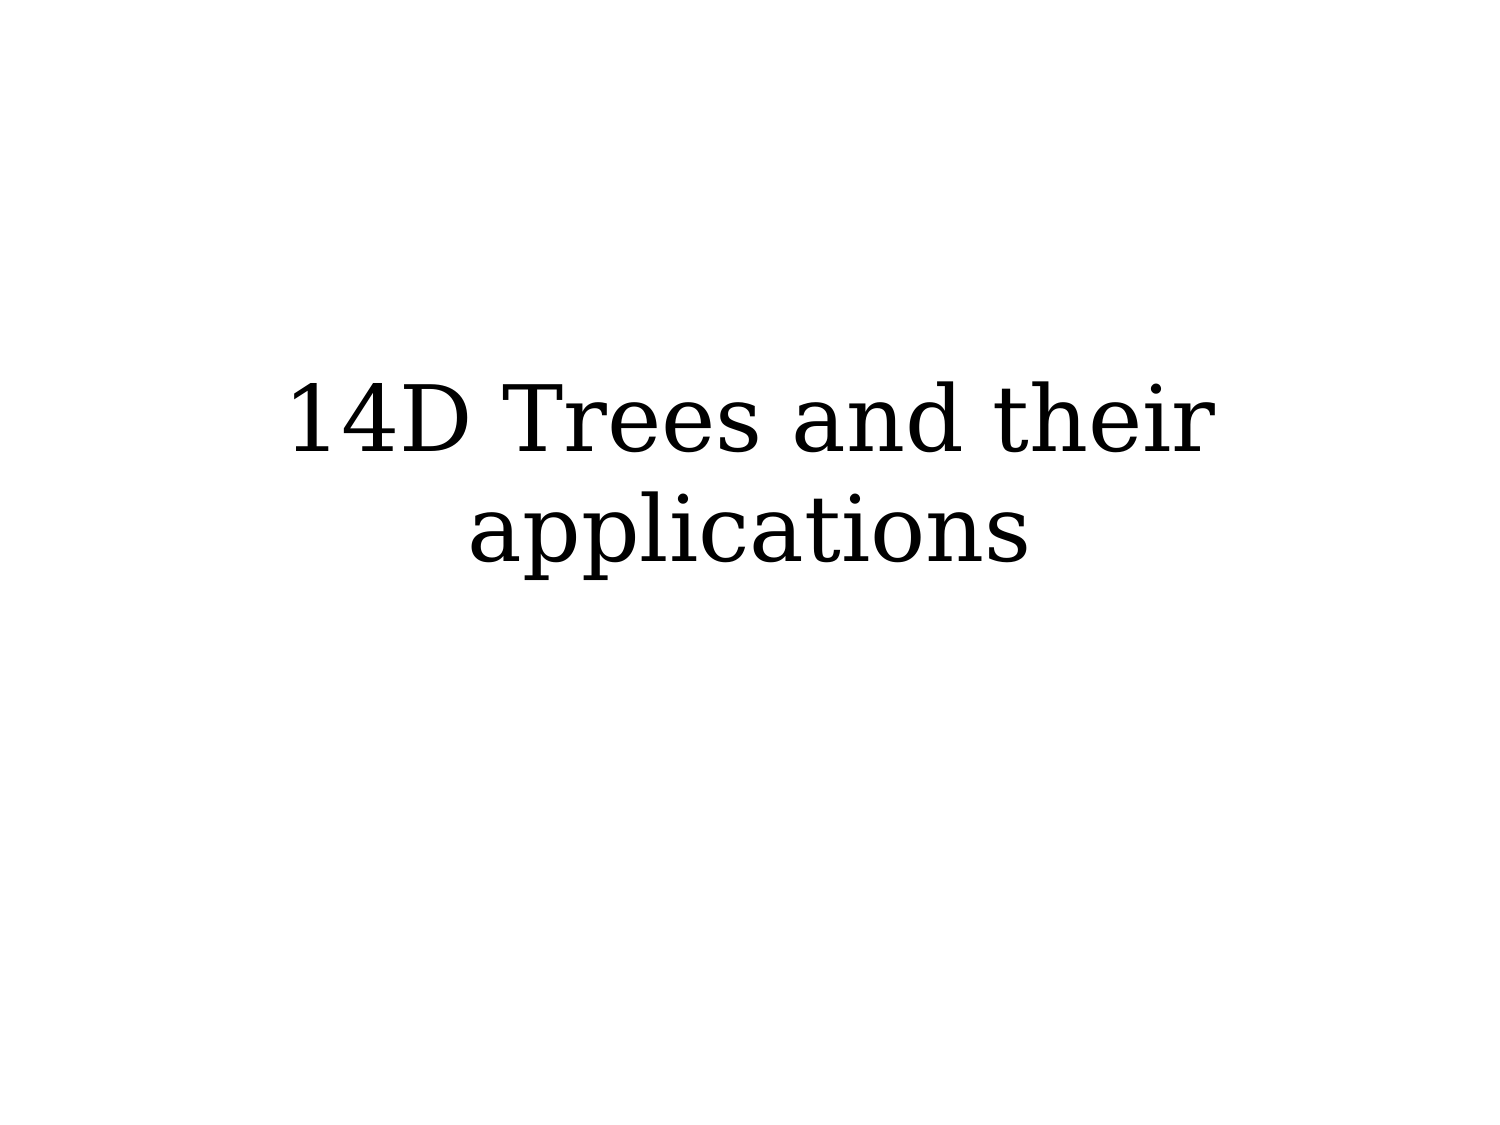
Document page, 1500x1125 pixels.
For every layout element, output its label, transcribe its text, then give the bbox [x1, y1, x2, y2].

title 14D Trees and their applications [112, 349, 1388, 591]
